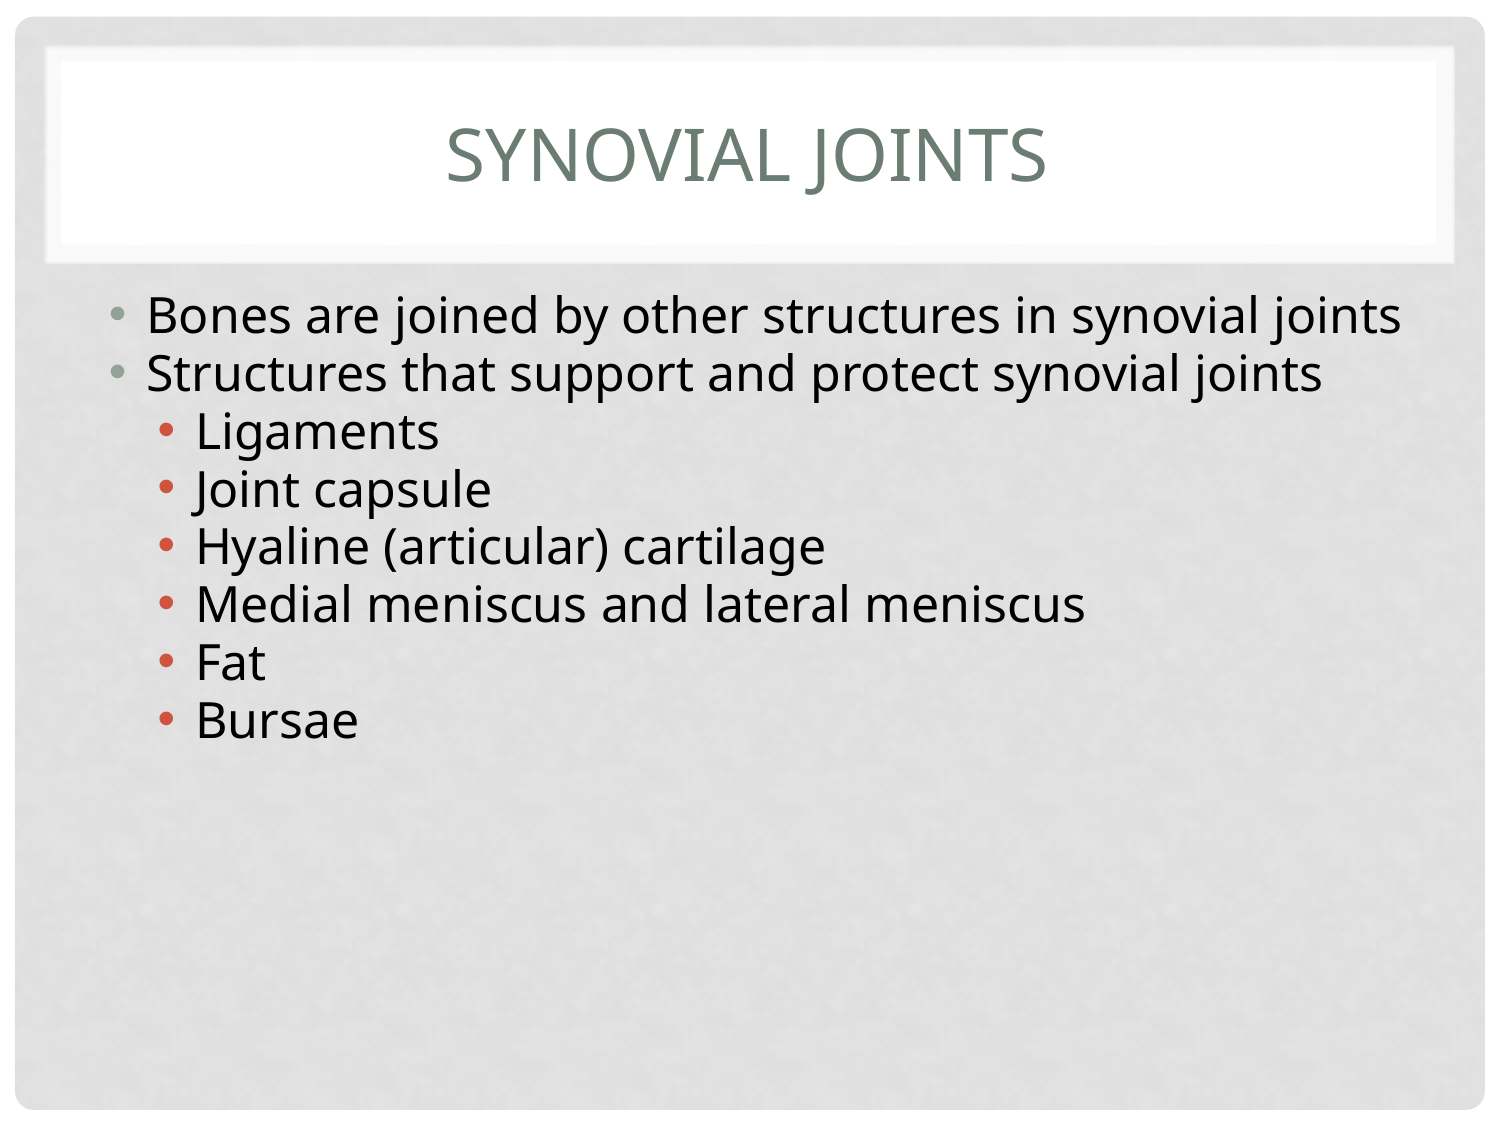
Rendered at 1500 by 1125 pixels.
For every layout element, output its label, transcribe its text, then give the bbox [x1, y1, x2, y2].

title Synovial joints [69, 66, 1425, 238]
list Bones are joined by other structures in synovial joints Structures that support and protect synovial joints Ligaments Joint capsule Hyaline (articular) cartilage Medial meniscus and lateral meniscus Fat Bursae [75, 287, 1425, 1005]
